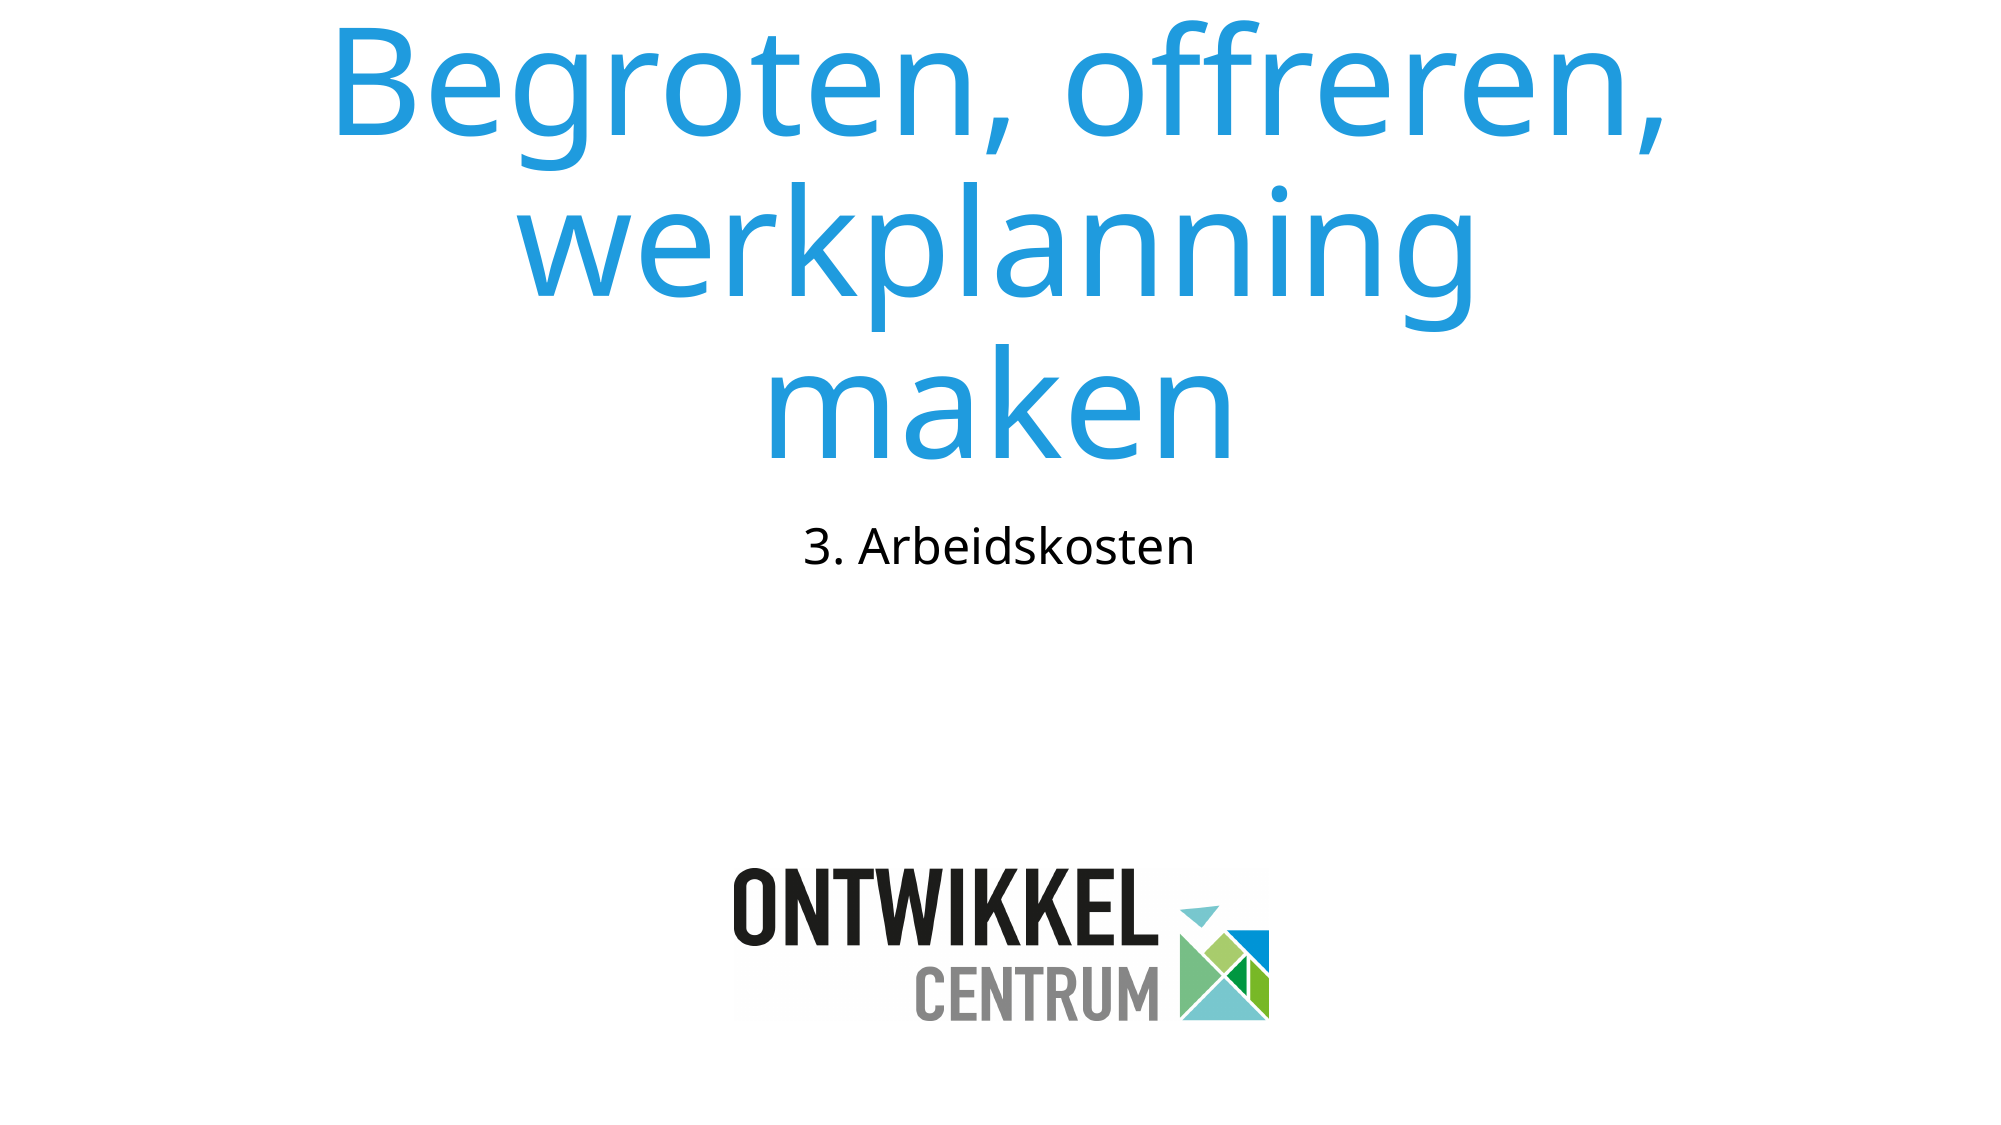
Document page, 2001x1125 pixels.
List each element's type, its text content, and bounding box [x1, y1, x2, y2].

subtitle 3. Arbeidskosten [249, 514, 1750, 786]
picture [734, 868, 1269, 1021]
title Begroten, offreren, werkplanning maken [249, 107, 1750, 499]
